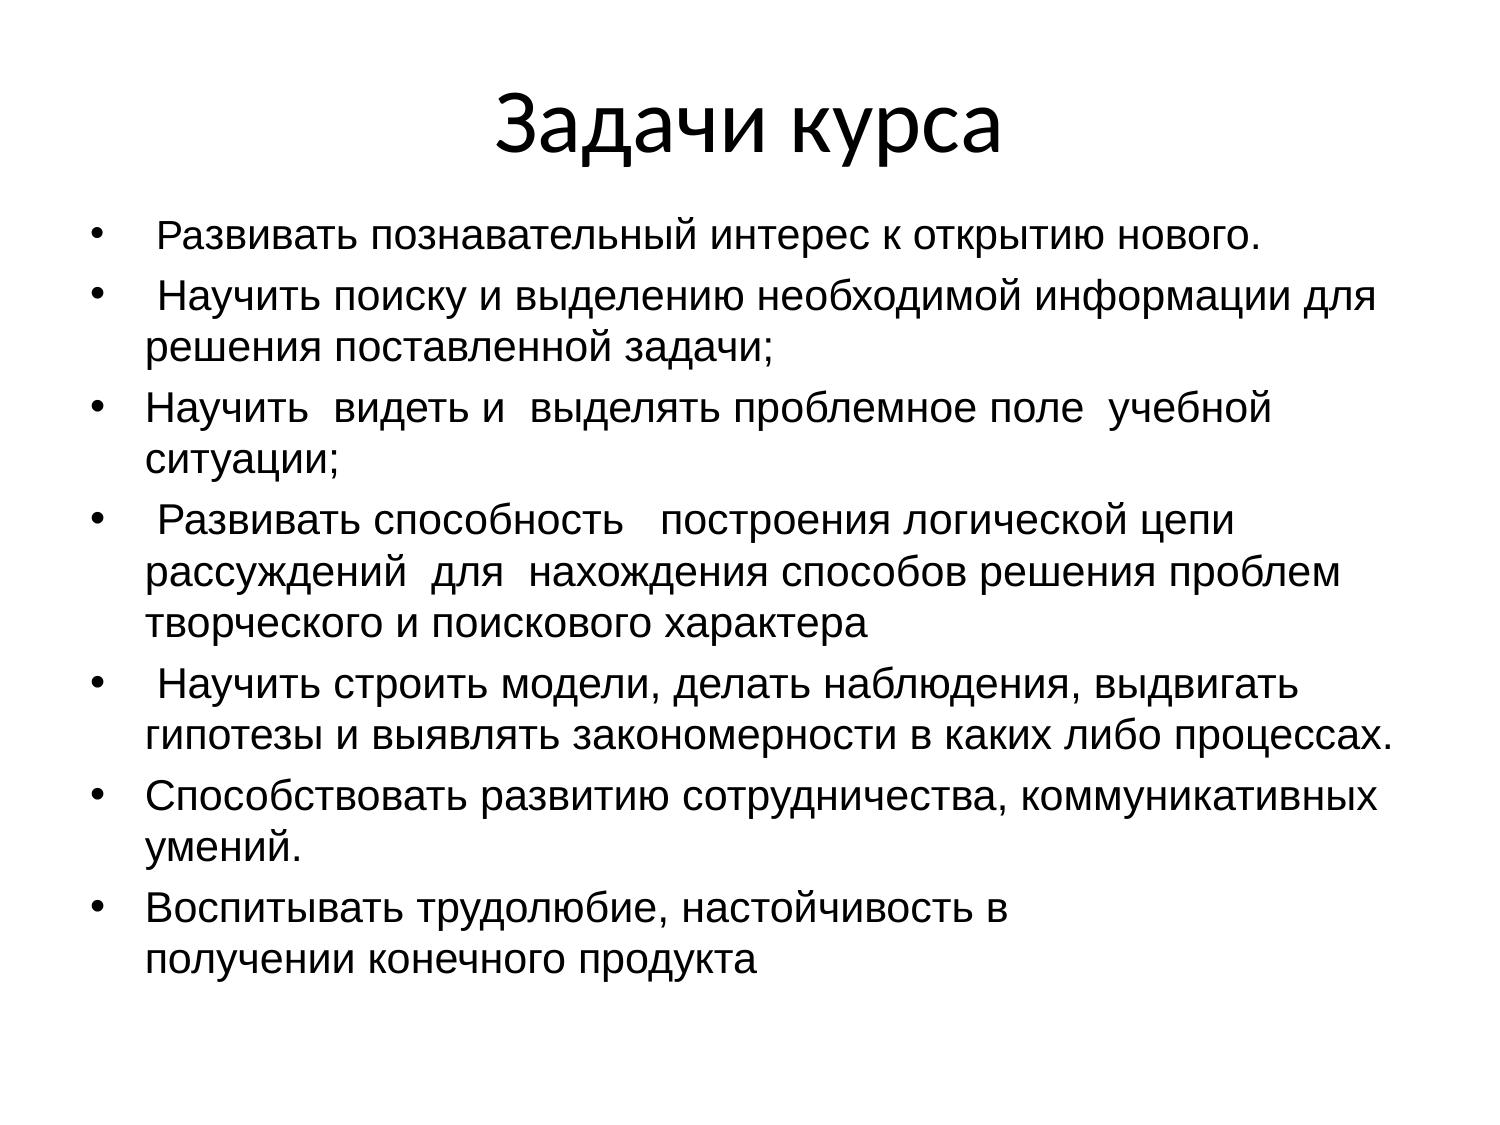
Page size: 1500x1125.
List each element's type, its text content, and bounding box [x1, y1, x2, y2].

list Развивать познавательный интерес к открытию нового. Научить поиску и выделению необходимой информации для решения поставленной задачи; Научить видеть и выделять проблемное поле учебной ситуации; Развивать способность построения логической цепи рассуждений для нахождения способов решения проблем творческого и поискового характера Научить строить модели, делать наблюдения, выдвигать гипотезы и выявлять закономерности в каких либо процессах. Способствовать развитию сотрудничества, коммуникативных умений. Воспитывать трудолюбие, настойчивость в получении конечного продукта [75, 199, 1425, 1005]
title Задачи курса [75, 45, 1425, 188]
